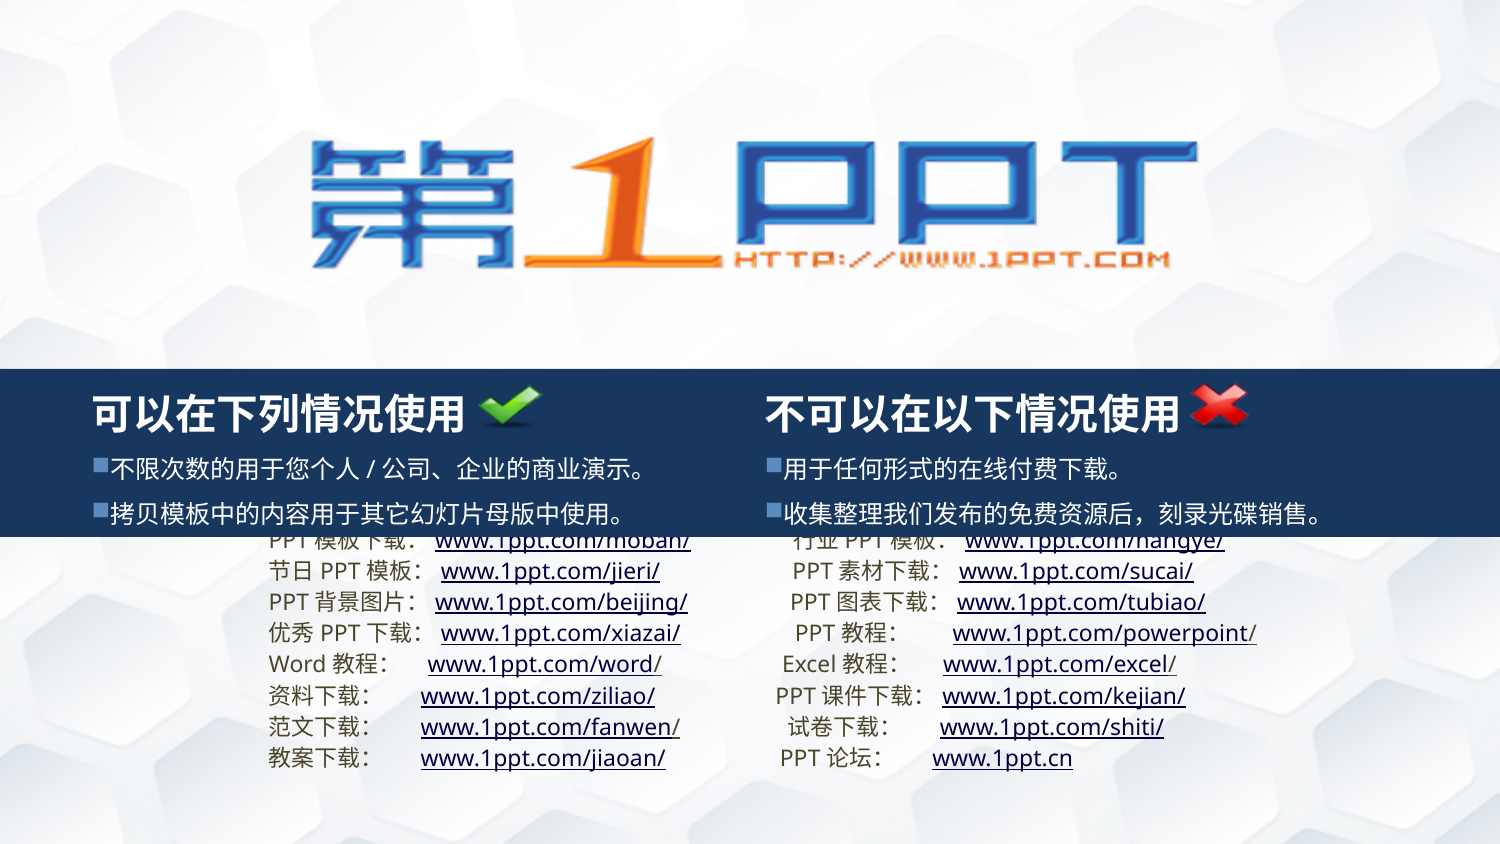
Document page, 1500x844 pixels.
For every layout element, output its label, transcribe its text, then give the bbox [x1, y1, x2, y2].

picture [1186, 380, 1252, 430]
text_box 不可以在以下情况使用 用于任何形式的在线付费下载。 收集整理我们发布的免费资源后，刻录光碟销售。 [750, 381, 1424, 572]
text_box PPT模板下载：www.1ppt.com/moban/ 行业PPT模板：www.1ppt.com/hangye/ 节日PPT模板：www.1ppt.com/jieri/ PPT素材下载：www.1ppt.com/sucai/ PPT背景图片：www.1ppt.com/beijing/ PPT图表下载：www.1ppt.com/tubiao/ 优秀PPT下载：www.1ppt.com/xiazai/ PPT教程： www.1ppt.com/powerpoint/ Word教程： www.1ppt.com/word/ Excel教程： www.1ppt.com/excel/ 资料下载： www.1ppt.com/ziliao/ PPT课件下载：www.1ppt.com/kejian/ 范文下载： www.1ppt.com/fanwen/ 试卷下载： www.1ppt.com/shiti/ 教案下载： www.1ppt.com/jiaoan/ PPT论坛： www.1ppt.cn [252, 572, 1315, 756]
text_box [1252, 368, 1500, 537]
picture [0, 0, 1500, 369]
text_box 可以在下列情况使用 不限次数的用于您个人/公司、企业的商业演示。 拷贝模板中的内容用于其它幻灯片母版中使用。 [76, 381, 750, 581]
picture [477, 380, 544, 430]
text_box [0, 368, 477, 537]
picture [0, 537, 1500, 844]
